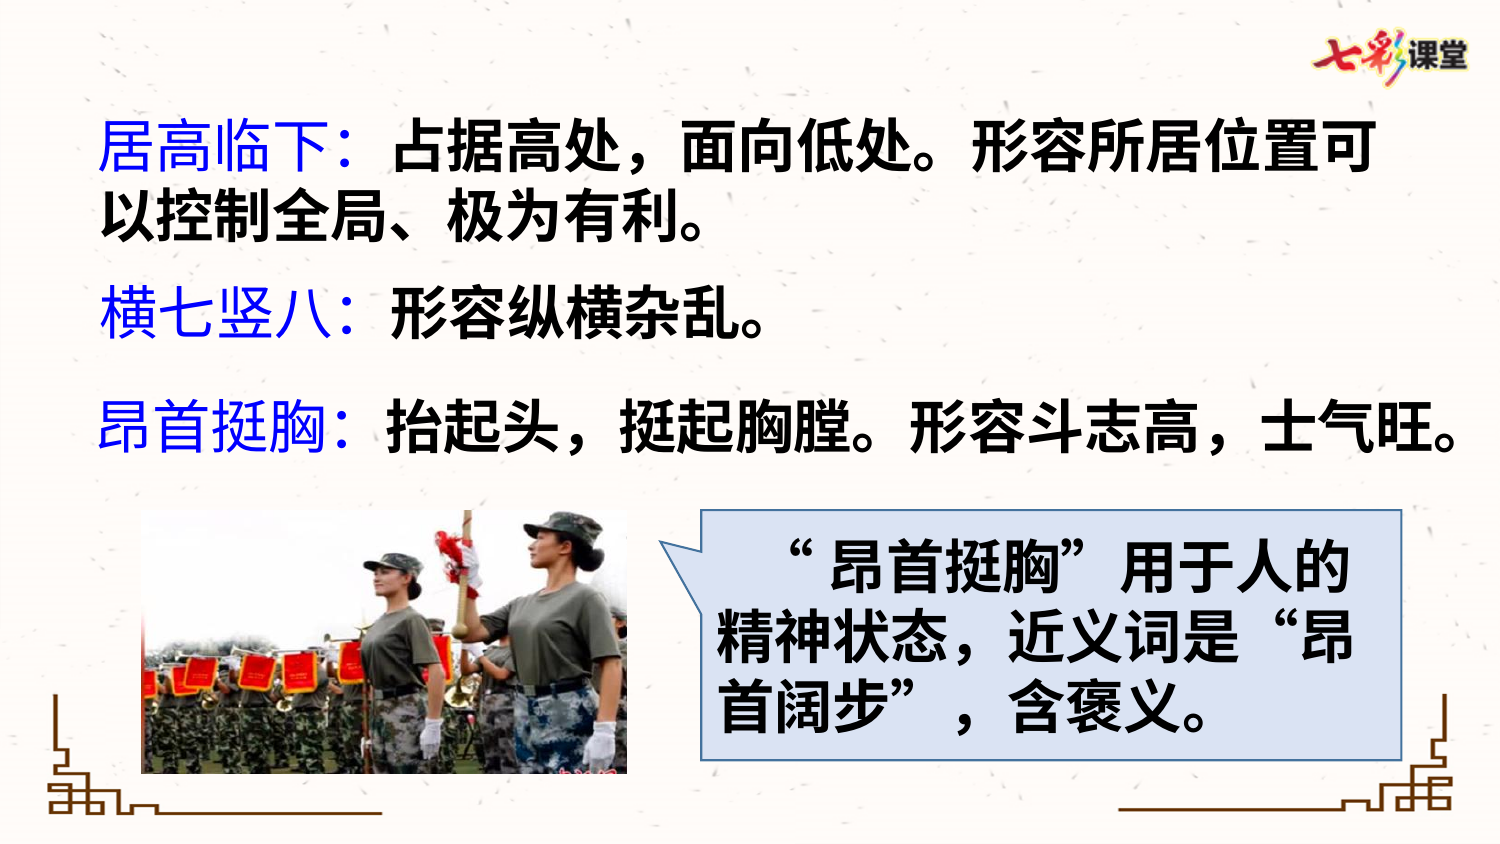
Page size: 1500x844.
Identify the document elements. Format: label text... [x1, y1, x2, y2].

text_box 居高临下：占据高处，面向低处。形容所居位置可以控制全局、极为有利。 [82, 101, 1446, 257]
picture [0, 0, 1500, 844]
text_box “昂首挺胸”用于人的精神状态，近义词是“昂首阔步”，含褒义。 [658, 509, 1403, 762]
text_box 昂首挺胸：抬起头，挺起胸膛。形容斗志高，士气旺。 [79, 382, 1483, 468]
text_box 横七竖八：形容纵横杂乱。 [84, 268, 814, 354]
